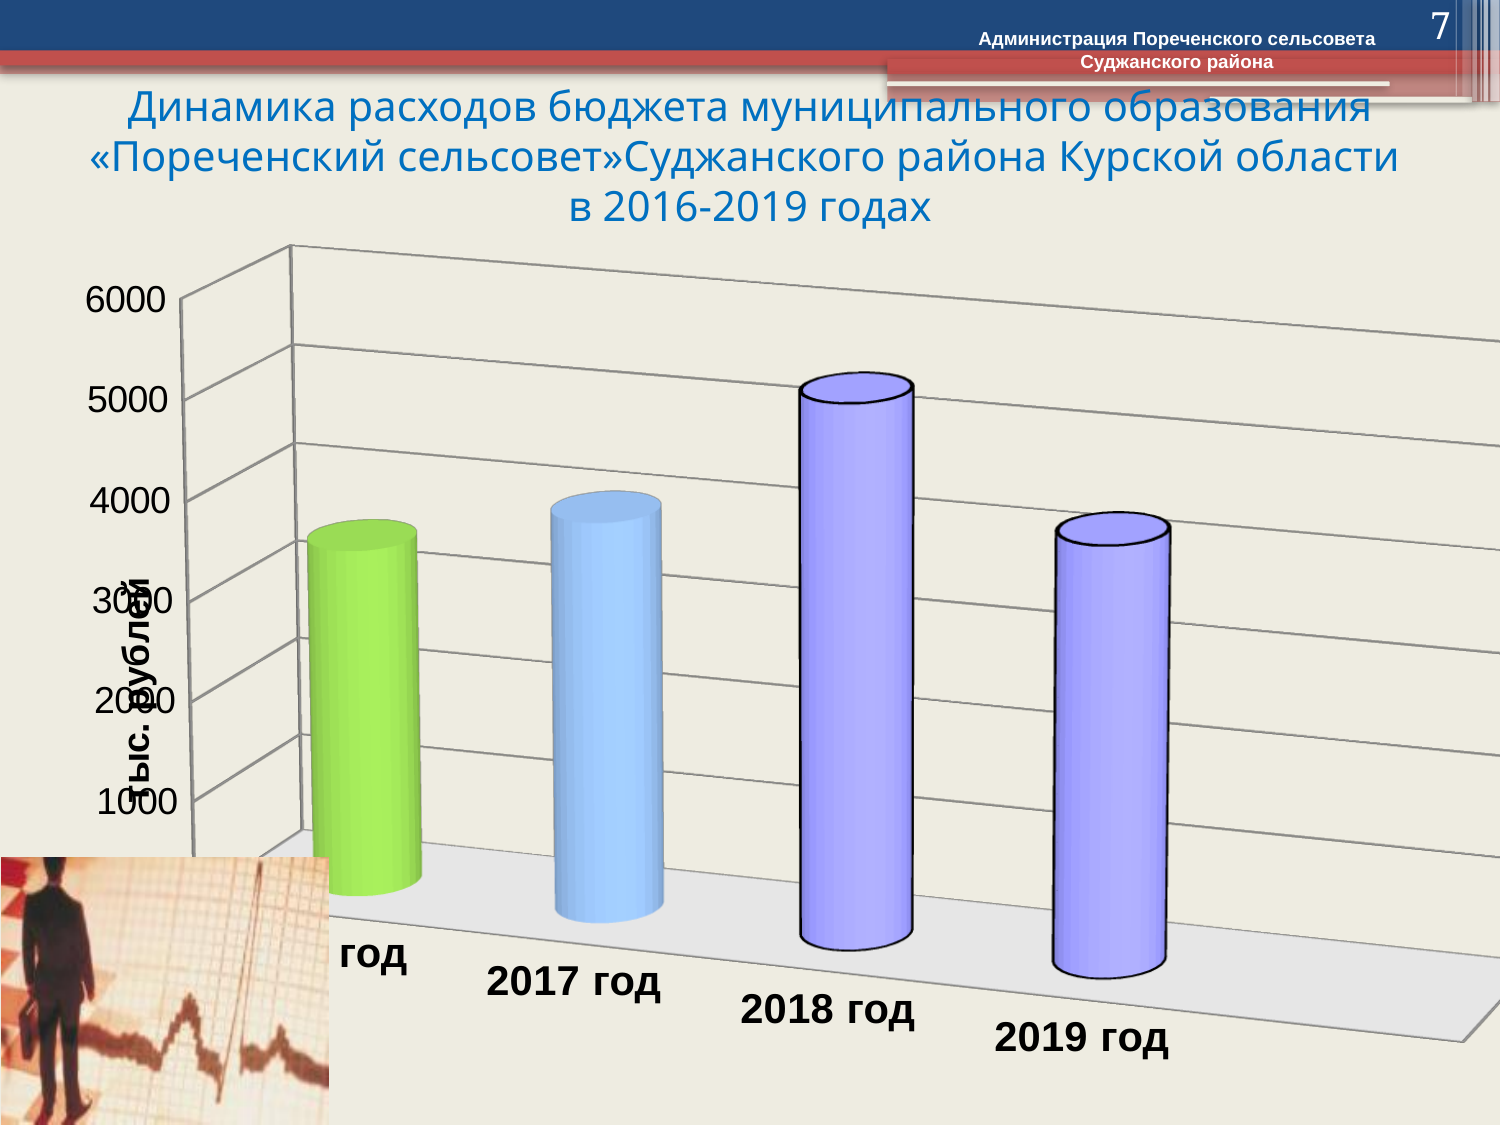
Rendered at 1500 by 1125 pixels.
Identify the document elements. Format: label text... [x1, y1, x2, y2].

picture [1, 857, 329, 1125]
text_box Администрация Пореченского сельсовета Суджанского района [943, 19, 1411, 80]
slide_number 7 [1340, 0, 1466, 61]
title Динамика расходов бюджета муниципального образования «Пореченский сельсовет»Суджанского района Курской области в 2016-2019 годах [0, 54, 1500, 256]
chart [38, 208, 1500, 1125]
